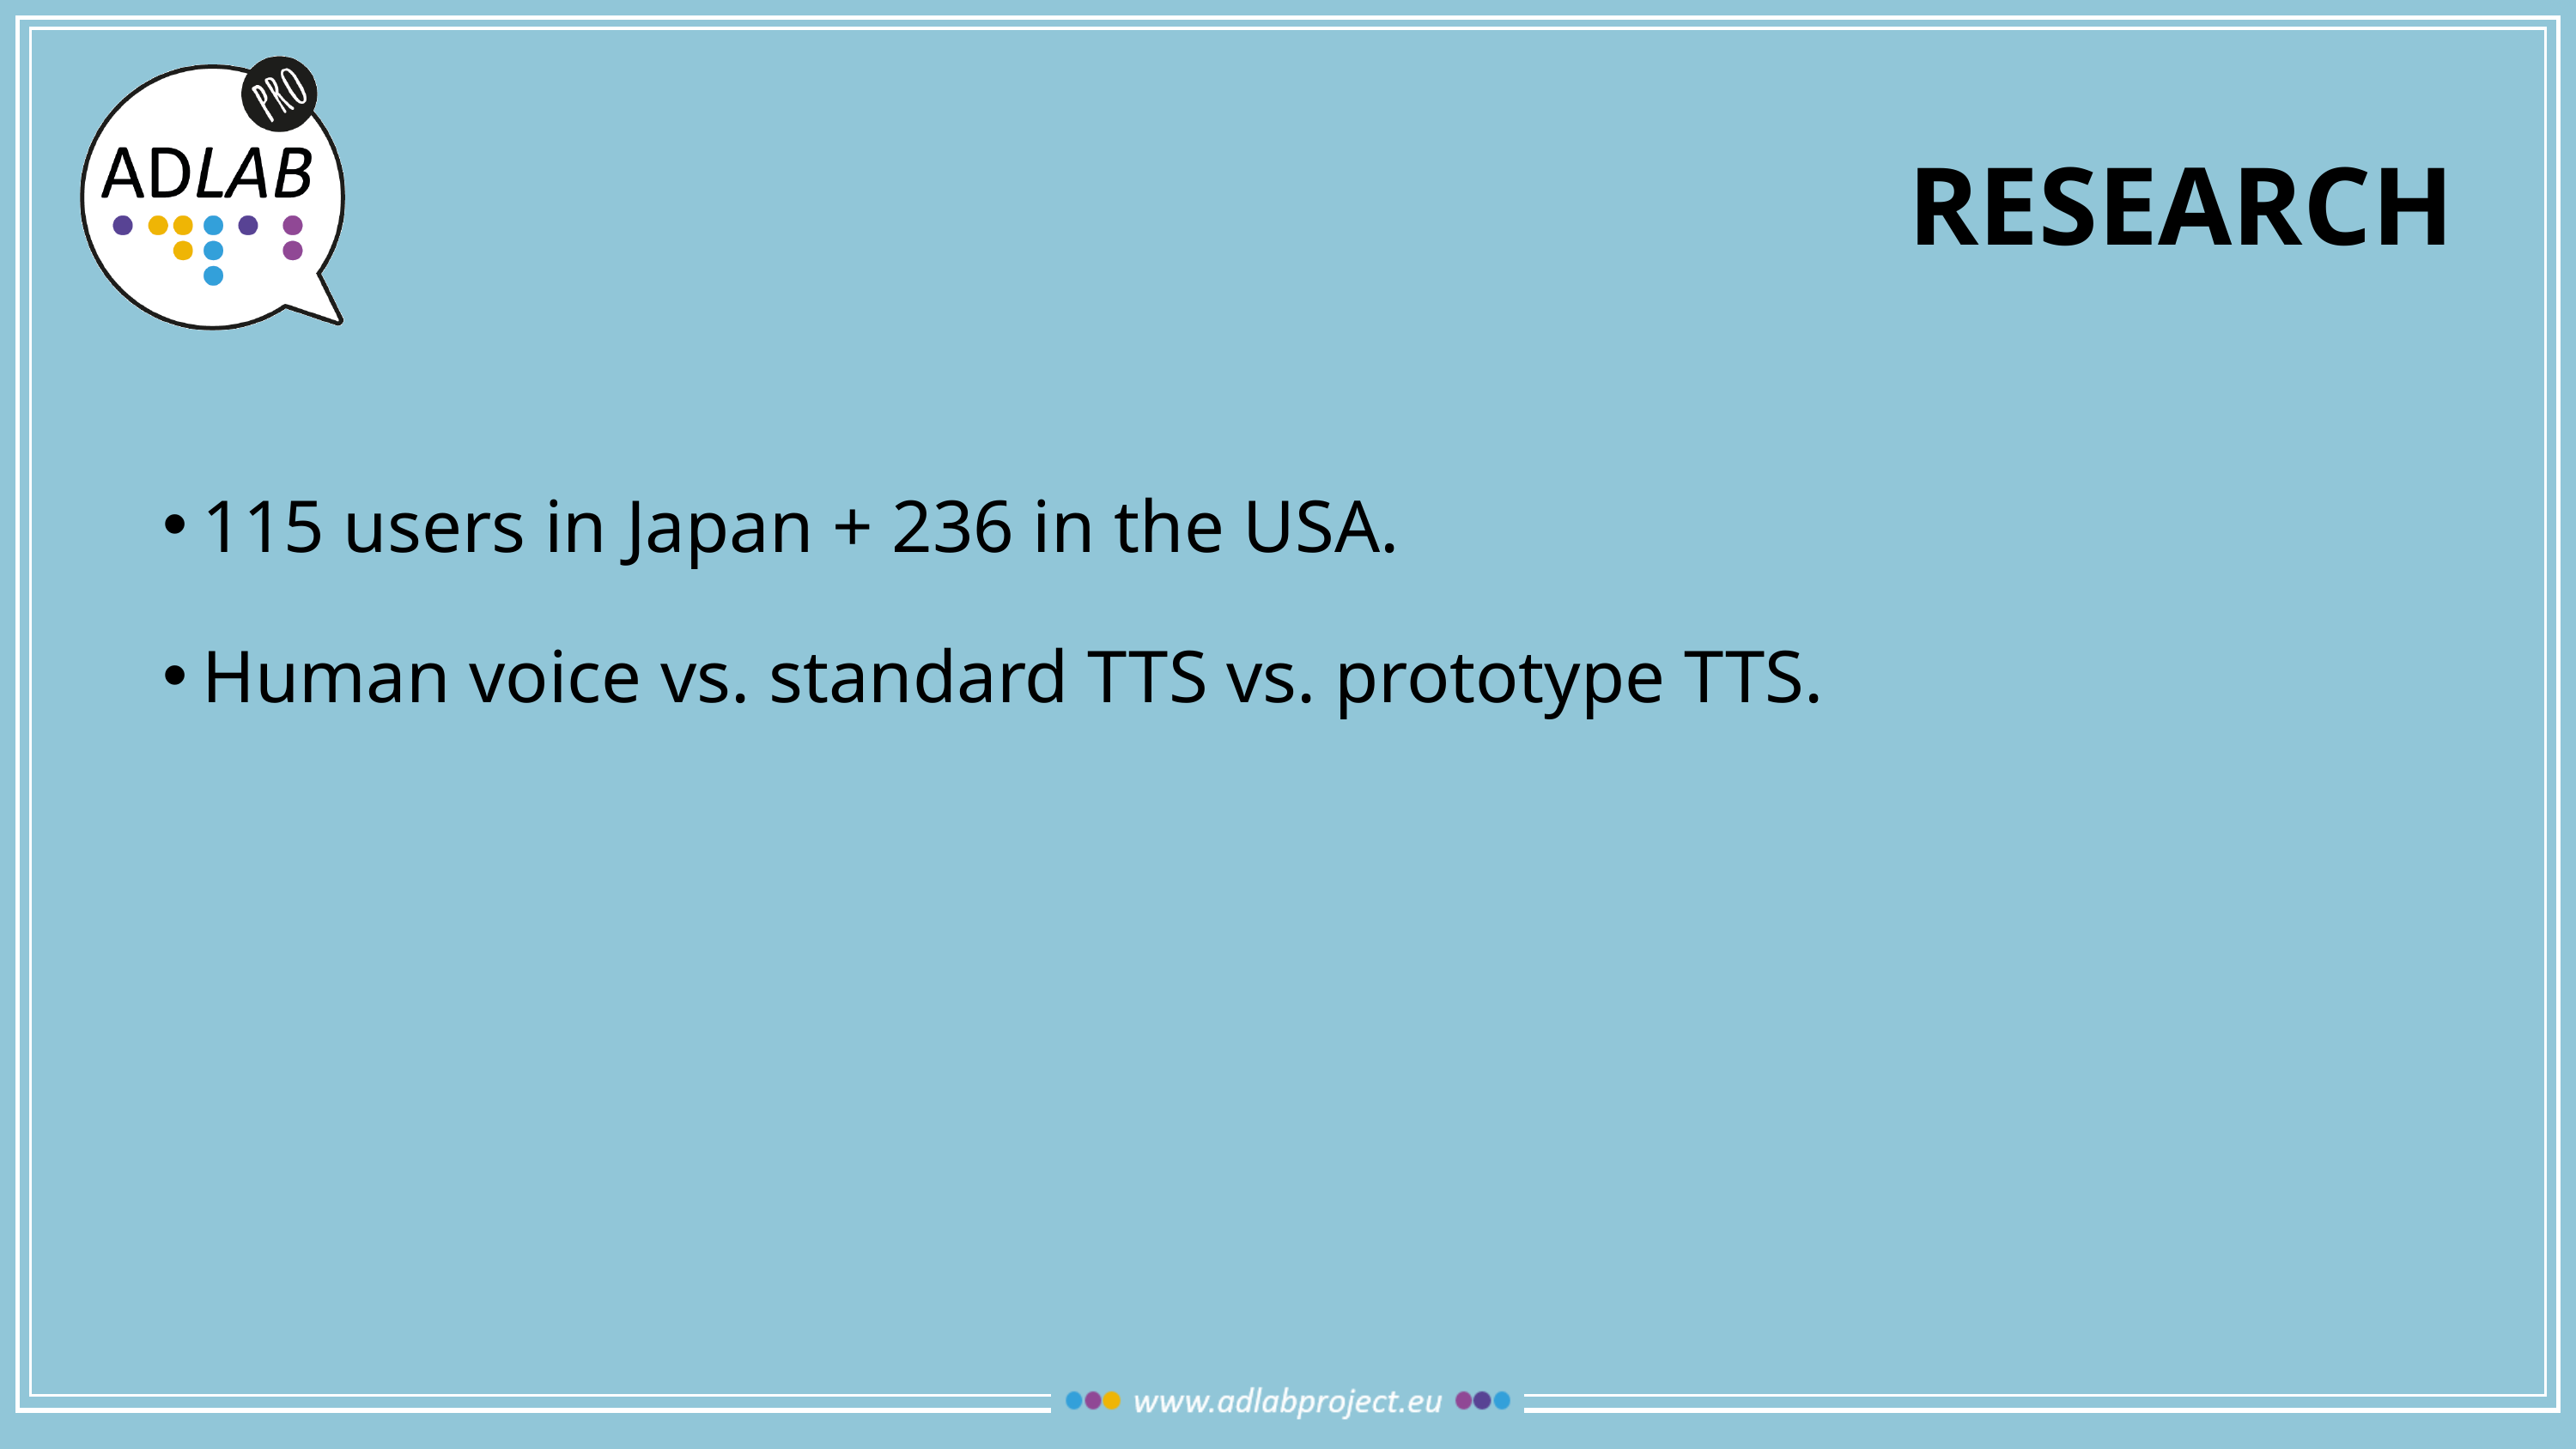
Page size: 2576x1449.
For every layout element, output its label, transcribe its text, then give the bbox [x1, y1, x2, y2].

list 115 users in Japan + 236 in the USA. Human voice vs. standard TTS vs. prototype TTS. [150, 431, 2467, 1087]
picture [72, 49, 353, 330]
title research [384, 70, 2467, 351]
picture [1051, 1378, 1524, 1429]
